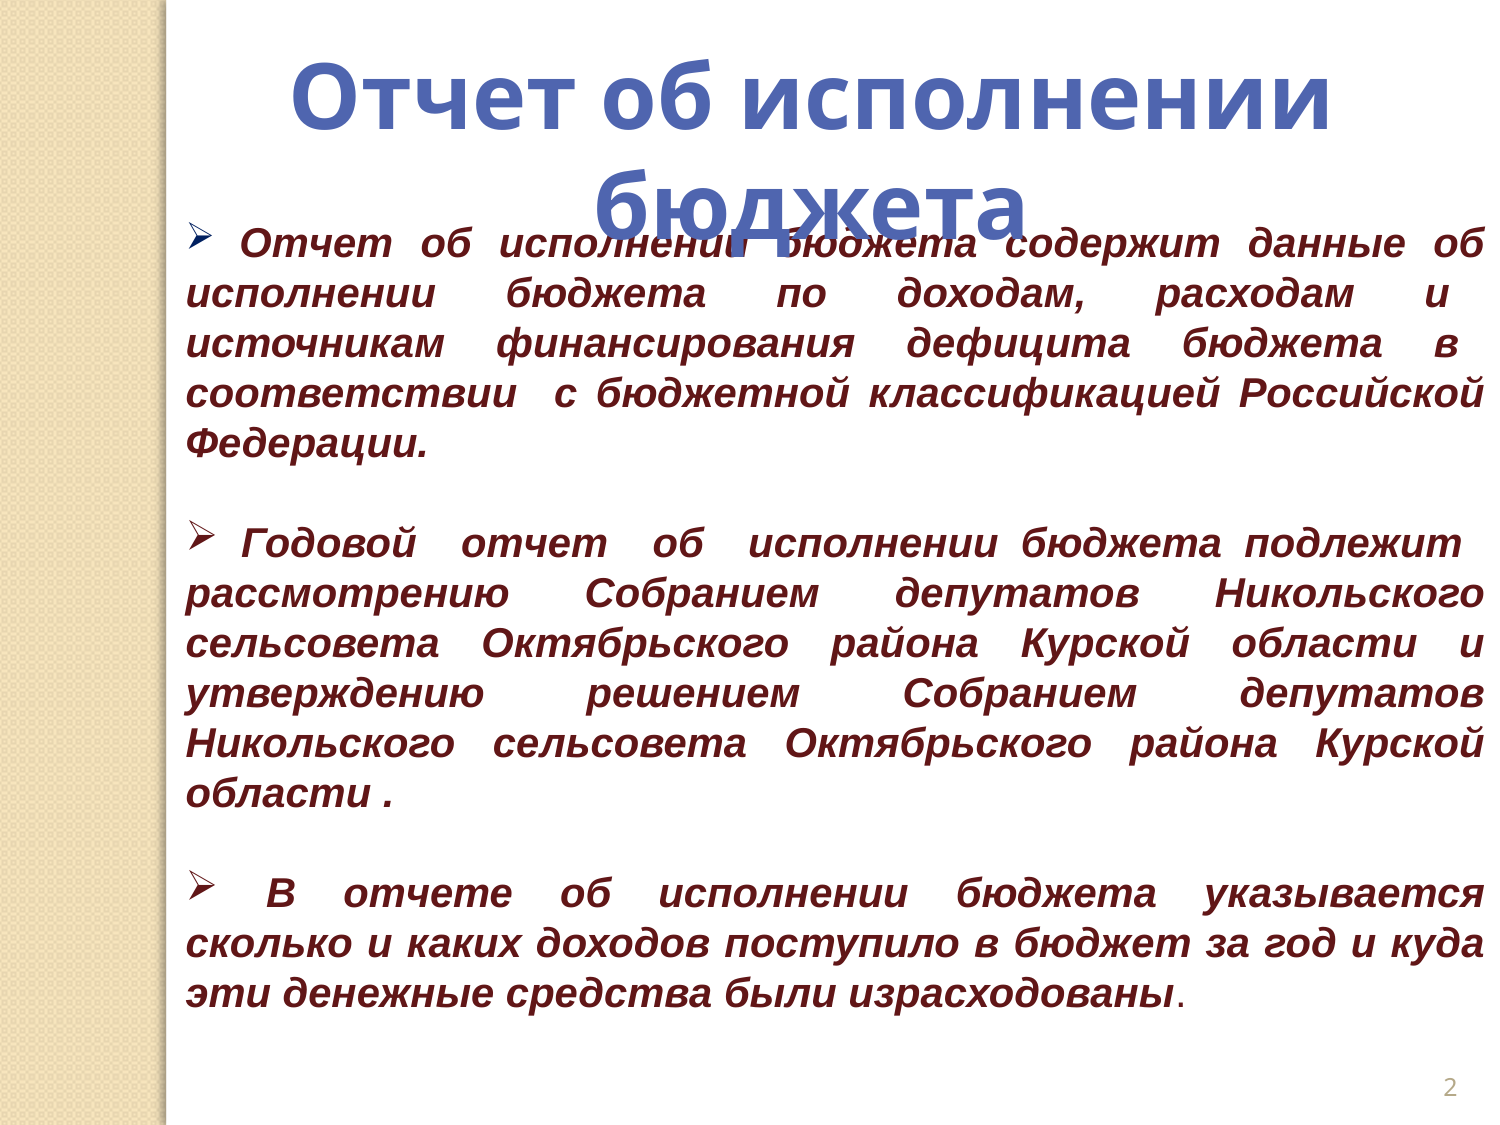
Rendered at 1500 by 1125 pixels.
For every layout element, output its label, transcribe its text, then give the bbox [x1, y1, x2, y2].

text_box Отчет об исполнении бюджета содержит данные об исполнении бюджета по доходам, расходам и источникам финансирования дефицита бюджета в соответствии с бюджетной классификацией Российской Федерации. Годовой отчет об исполнении бюджета подлежит рассмотрению Собранием депутатов Никольского сельсовета Октябрьского района Курской области и утверждению решением Собранием депутатов Никольского сельсовета Октябрьского района Курской области . В отчете об исполнении бюджета указывается сколько и каких доходов поступило в бюджет за год и куда эти денежные средства были израсходованы. [170, 266, 1500, 1024]
text_box Отчет об исполнении бюджета [123, 30, 1500, 266]
slide_number 2 [1413, 1034, 1488, 1113]
